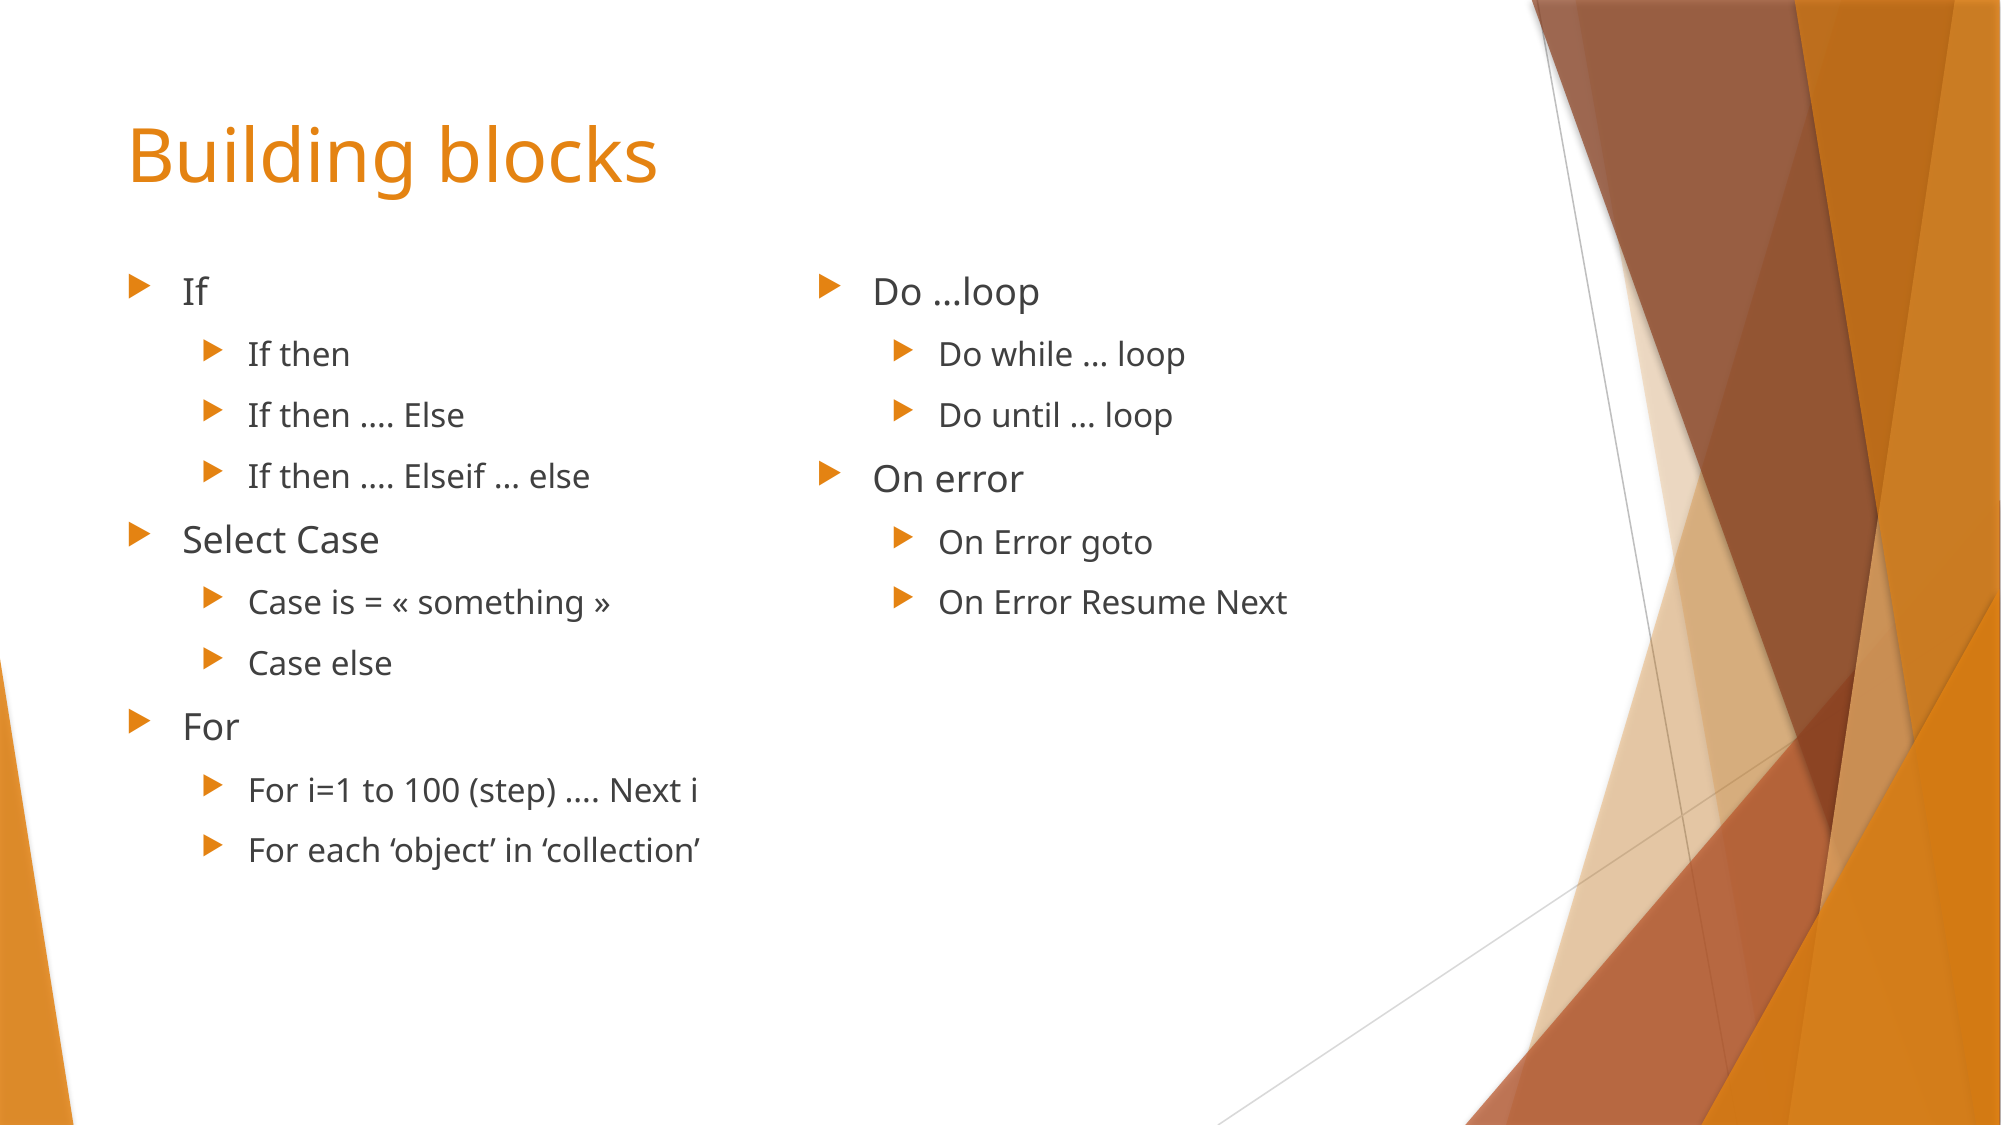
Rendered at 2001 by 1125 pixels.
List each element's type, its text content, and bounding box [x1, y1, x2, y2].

list If If then If then …. Else If then …. Elseif … else Select Case Case is = « something » Case else For For i=1 to 100 (step) …. Next i For each ‘object’ in ‘collection’ Do …loop Do while … loop Do until … loop On error On Error goto On Error Resume Next [111, 260, 1522, 1027]
title Building blocks [111, 99, 1522, 243]
